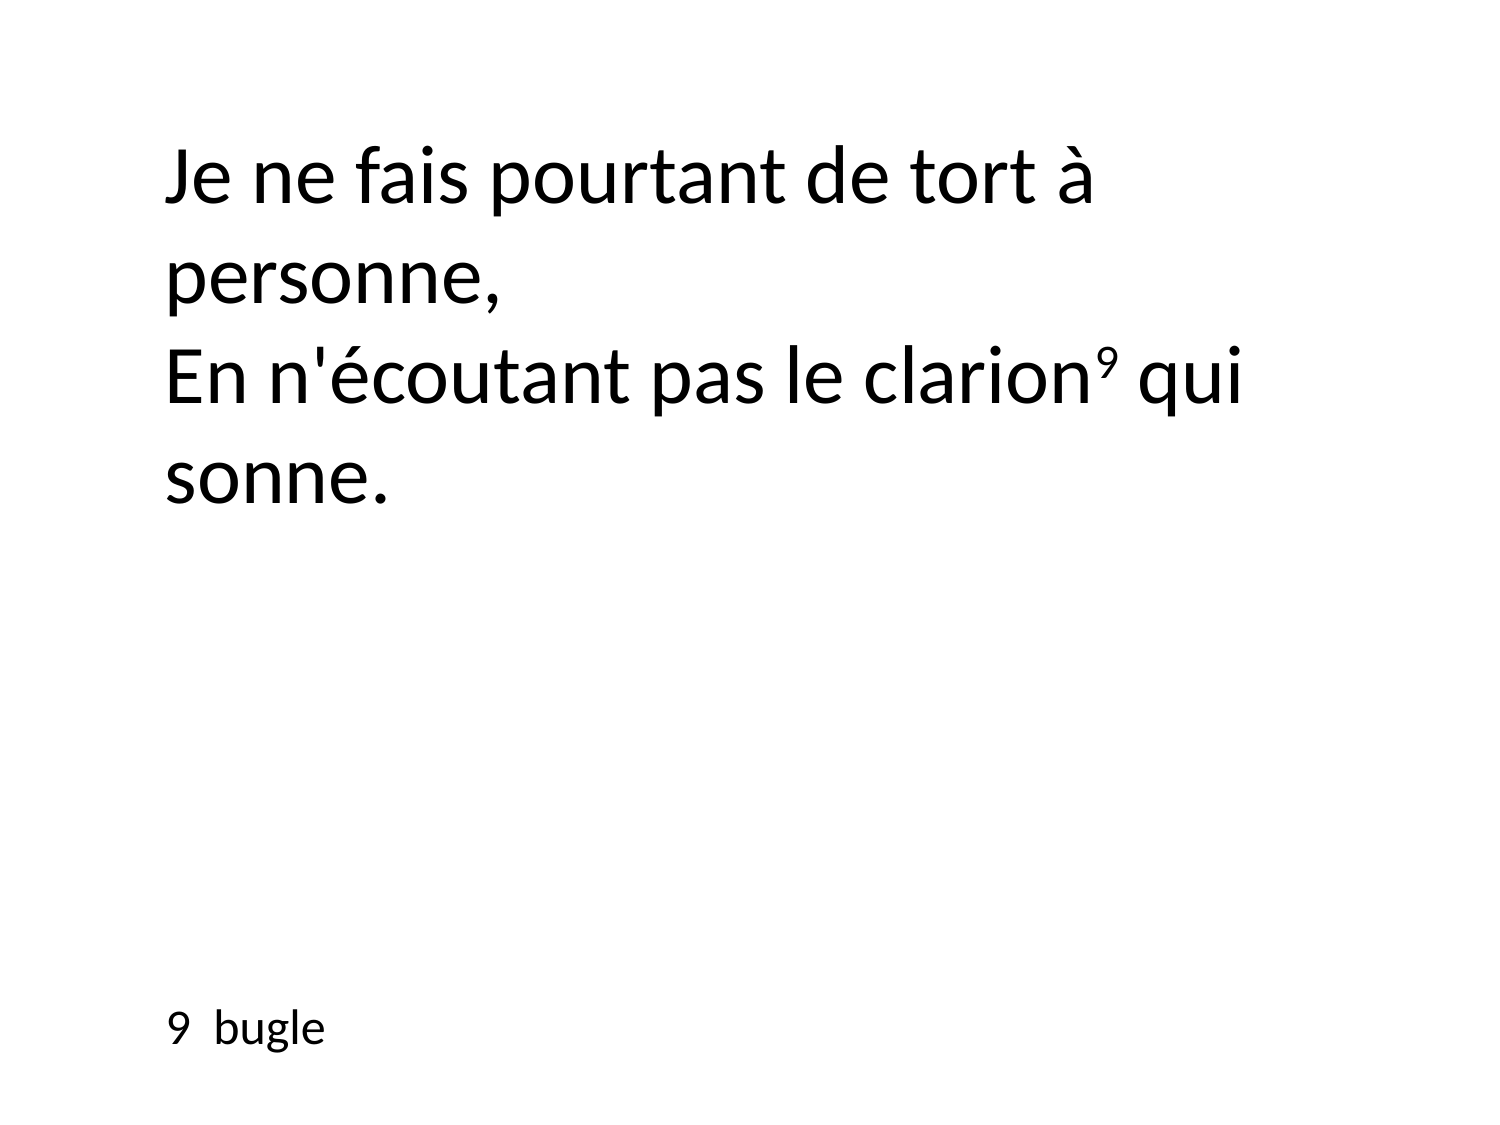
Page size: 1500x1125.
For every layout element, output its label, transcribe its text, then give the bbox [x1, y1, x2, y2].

text_box 9 bugle [150, 986, 341, 1062]
text_box Je ne fais pourtant de tort à personne, En n'écoutant pas le clarion9 qui sonne. [150, 112, 1388, 528]
